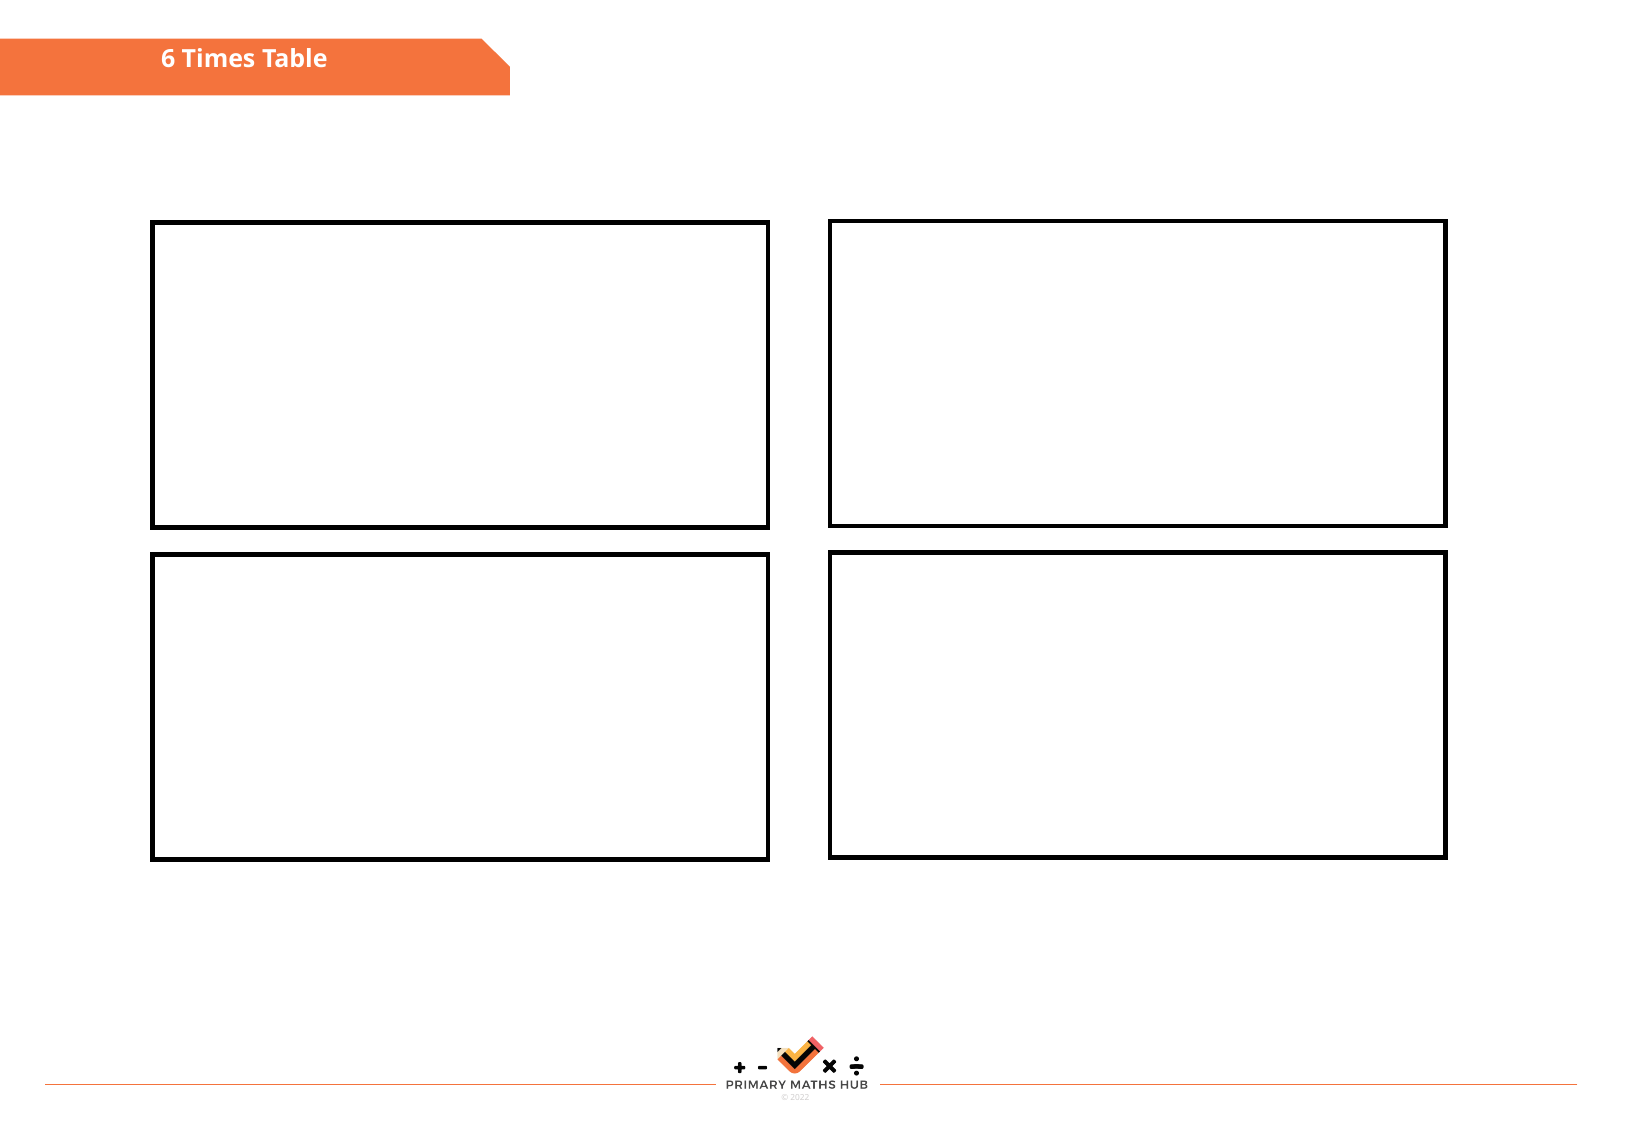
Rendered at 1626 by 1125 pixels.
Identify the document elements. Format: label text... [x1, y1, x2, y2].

text_box [829, 220, 1447, 527]
text_box [151, 222, 769, 529]
picture [722, 1034, 872, 1094]
text_box [151, 553, 769, 860]
text_box [829, 552, 1447, 859]
text_box 6 Times Table [0, 37, 511, 97]
text_box © 2022 [720, 1084, 870, 1110]
